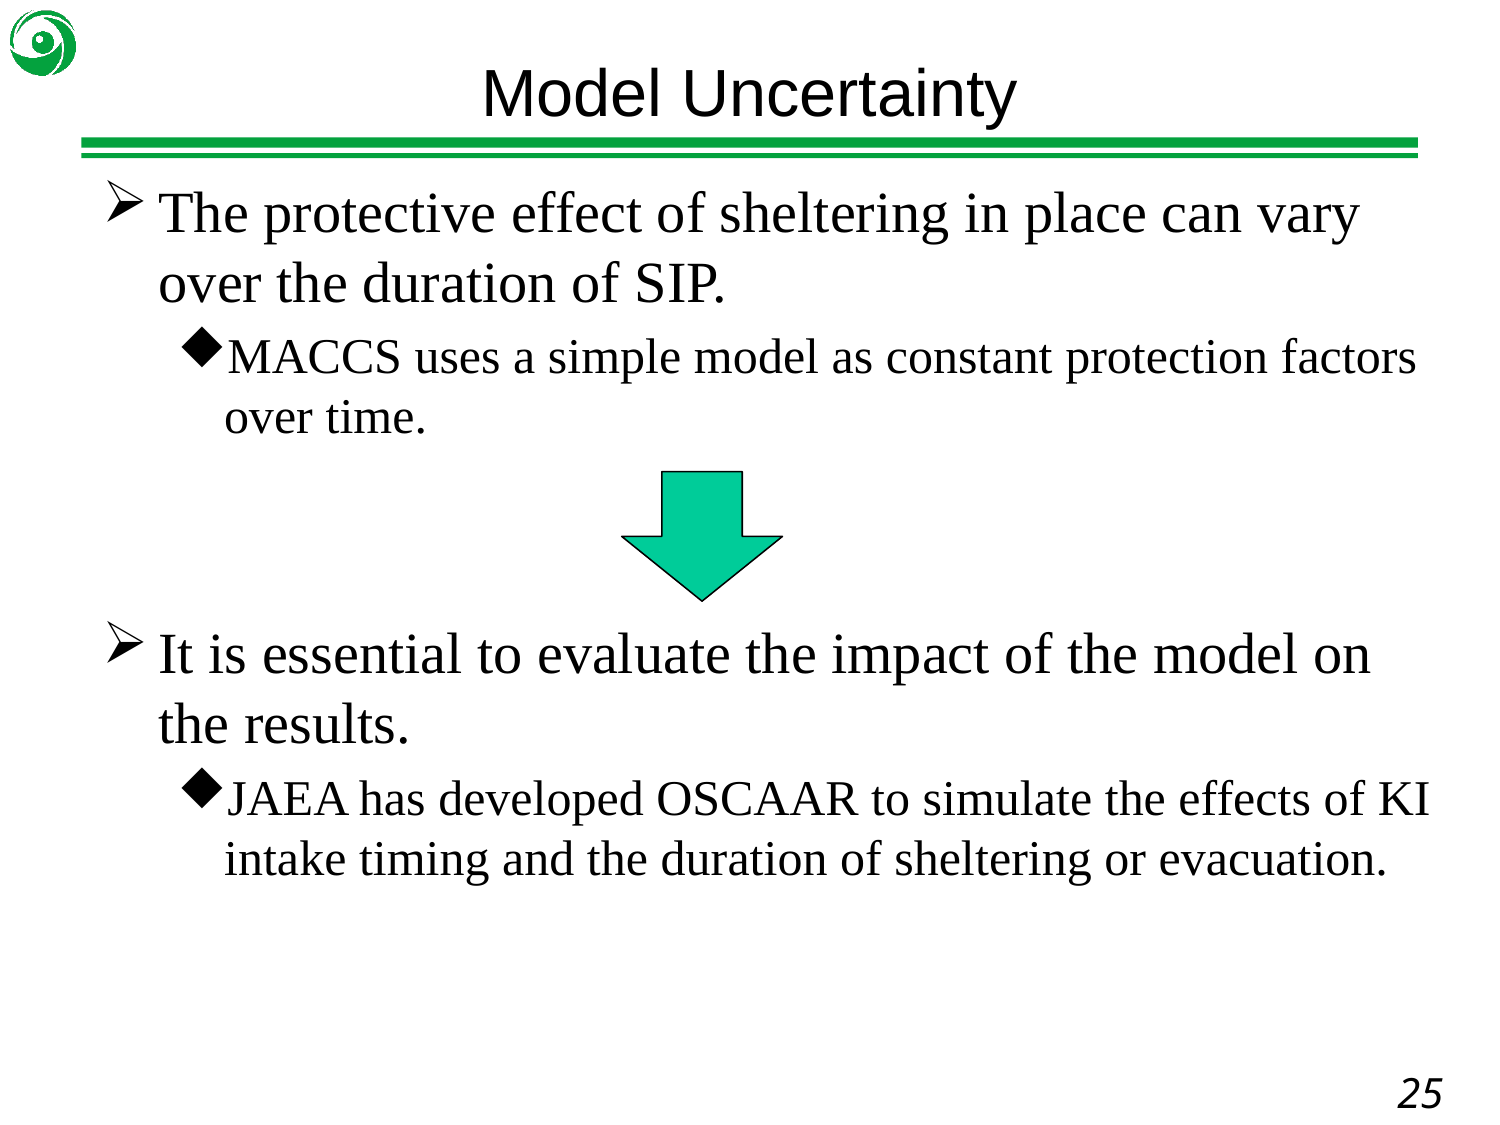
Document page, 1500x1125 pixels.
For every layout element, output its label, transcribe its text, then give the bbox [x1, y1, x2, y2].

text_box [621, 471, 783, 602]
list The protective effect of sheltering in place can vary over the duration of SIP. MACCS uses a simple model as constant protection factors over time. It is essential to evaluate the impact of the model on the results. JAEA has developed OSCAAR to simulate the effects of KI intake timing and the duration of sheltering or evacuation. [87, 166, 1464, 1050]
picture [0, 0, 88, 88]
title Model Uncertainty [87, 42, 1413, 138]
